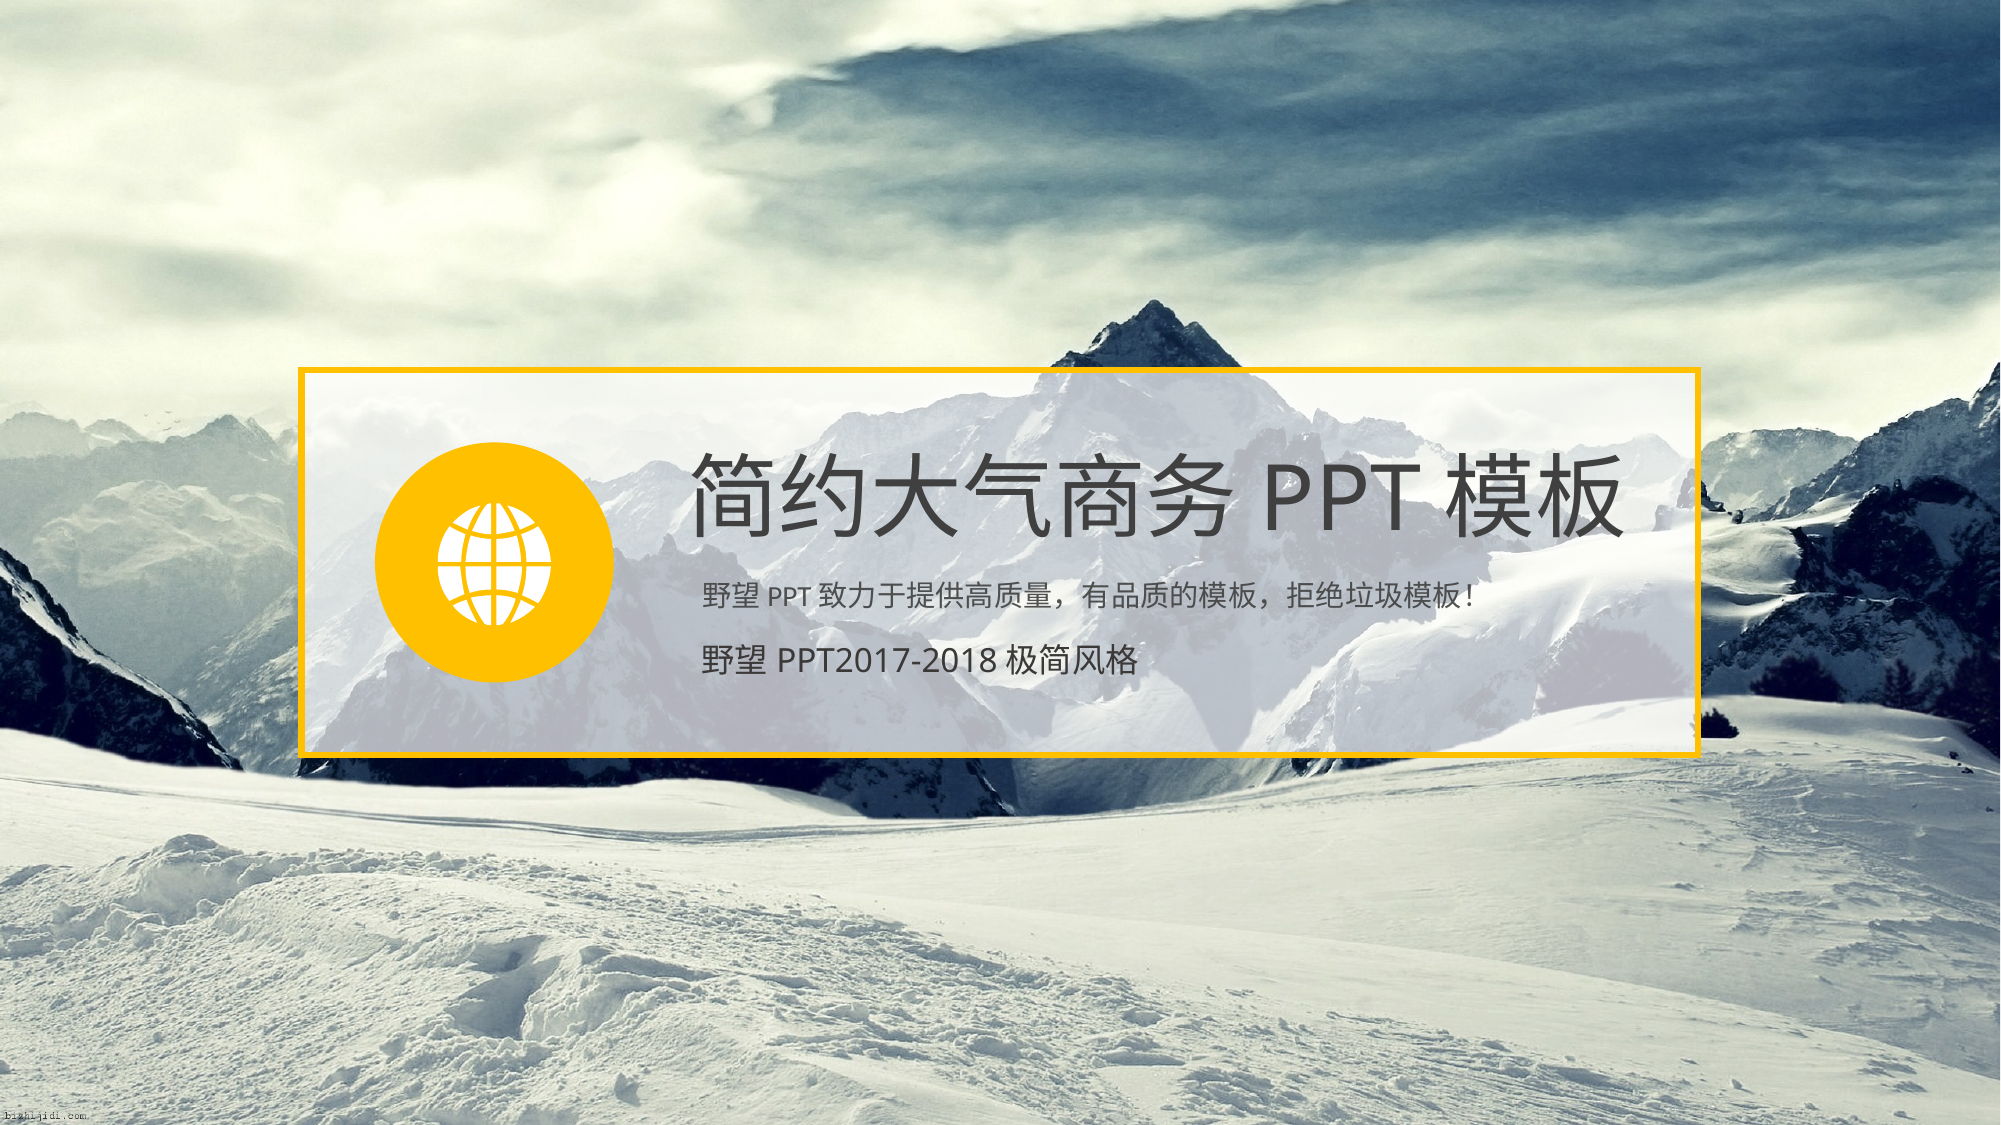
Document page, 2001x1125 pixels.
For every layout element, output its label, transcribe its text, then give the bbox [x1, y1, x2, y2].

picture [0, 0, 2001, 1125]
text_box [301, 369, 1699, 756]
text_box 简约大气商务PPT模板 [672, 430, 1864, 556]
text_box [510, 599, 535, 623]
text_box [522, 566, 551, 604]
text_box [496, 595, 516, 626]
text_box [496, 503, 515, 535]
text_box [452, 505, 481, 530]
text_box [437, 526, 466, 562]
text_box [507, 505, 535, 530]
text_box [437, 566, 465, 602]
text_box [465, 566, 492, 593]
text_box [465, 535, 492, 562]
text_box [496, 535, 521, 562]
text_box [471, 503, 492, 535]
text_box [470, 595, 492, 626]
text_box 野望PPT2017-2018极简风格 [687, 631, 1368, 687]
text_box 野望PPT致力于提供高质量，有品质的模板，拒绝垃圾模板！ [687, 552, 1684, 620]
text_box [496, 566, 523, 593]
text_box [452, 599, 478, 623]
text_box [520, 526, 551, 562]
text_box [373, 441, 615, 684]
